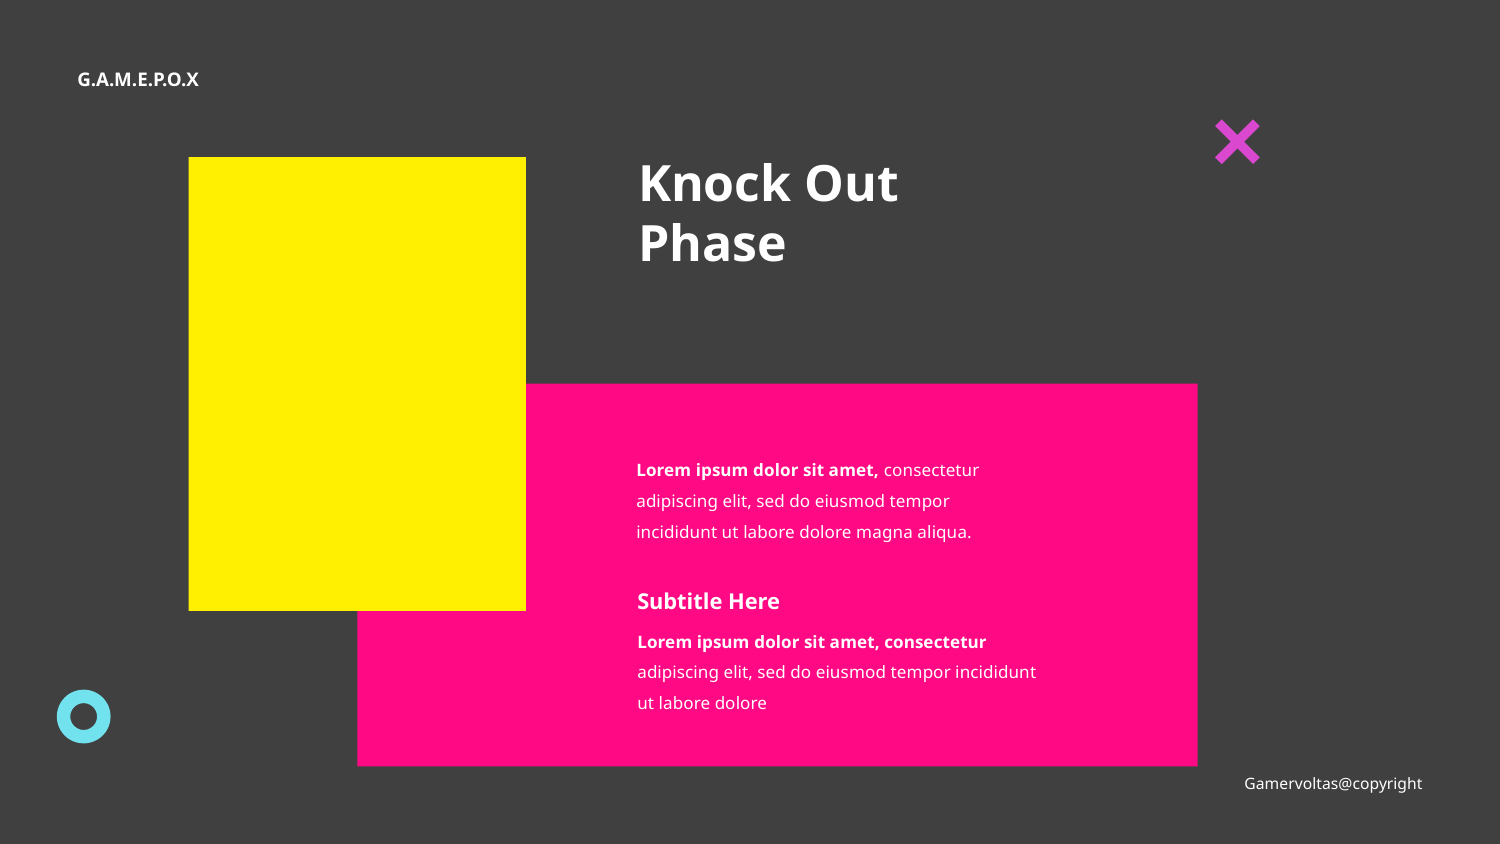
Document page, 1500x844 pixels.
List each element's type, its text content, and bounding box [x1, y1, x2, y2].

picture [188, 157, 526, 611]
text_box Gamervoltas@copyright [1181, 766, 1438, 800]
text_box G.A.M.E.P.O.X [62, 60, 229, 98]
text_box Lorem ipsum dolor sit amet, consectetur adipiscing elit, sed do eiusmod tempor incididunt ut labore dolore [637, 620, 1054, 714]
text_box [1213, 117, 1262, 166]
text_box Lorem ipsum dolor sit amet, consectetur adipiscing elit, sed do eiusmod tempor incididunt ut labore dolore magna aliqua. [636, 448, 1004, 542]
text_box Knock Out Phase [623, 144, 1085, 280]
text_box [55, 688, 112, 745]
text_box Subtitle Here [637, 587, 905, 614]
